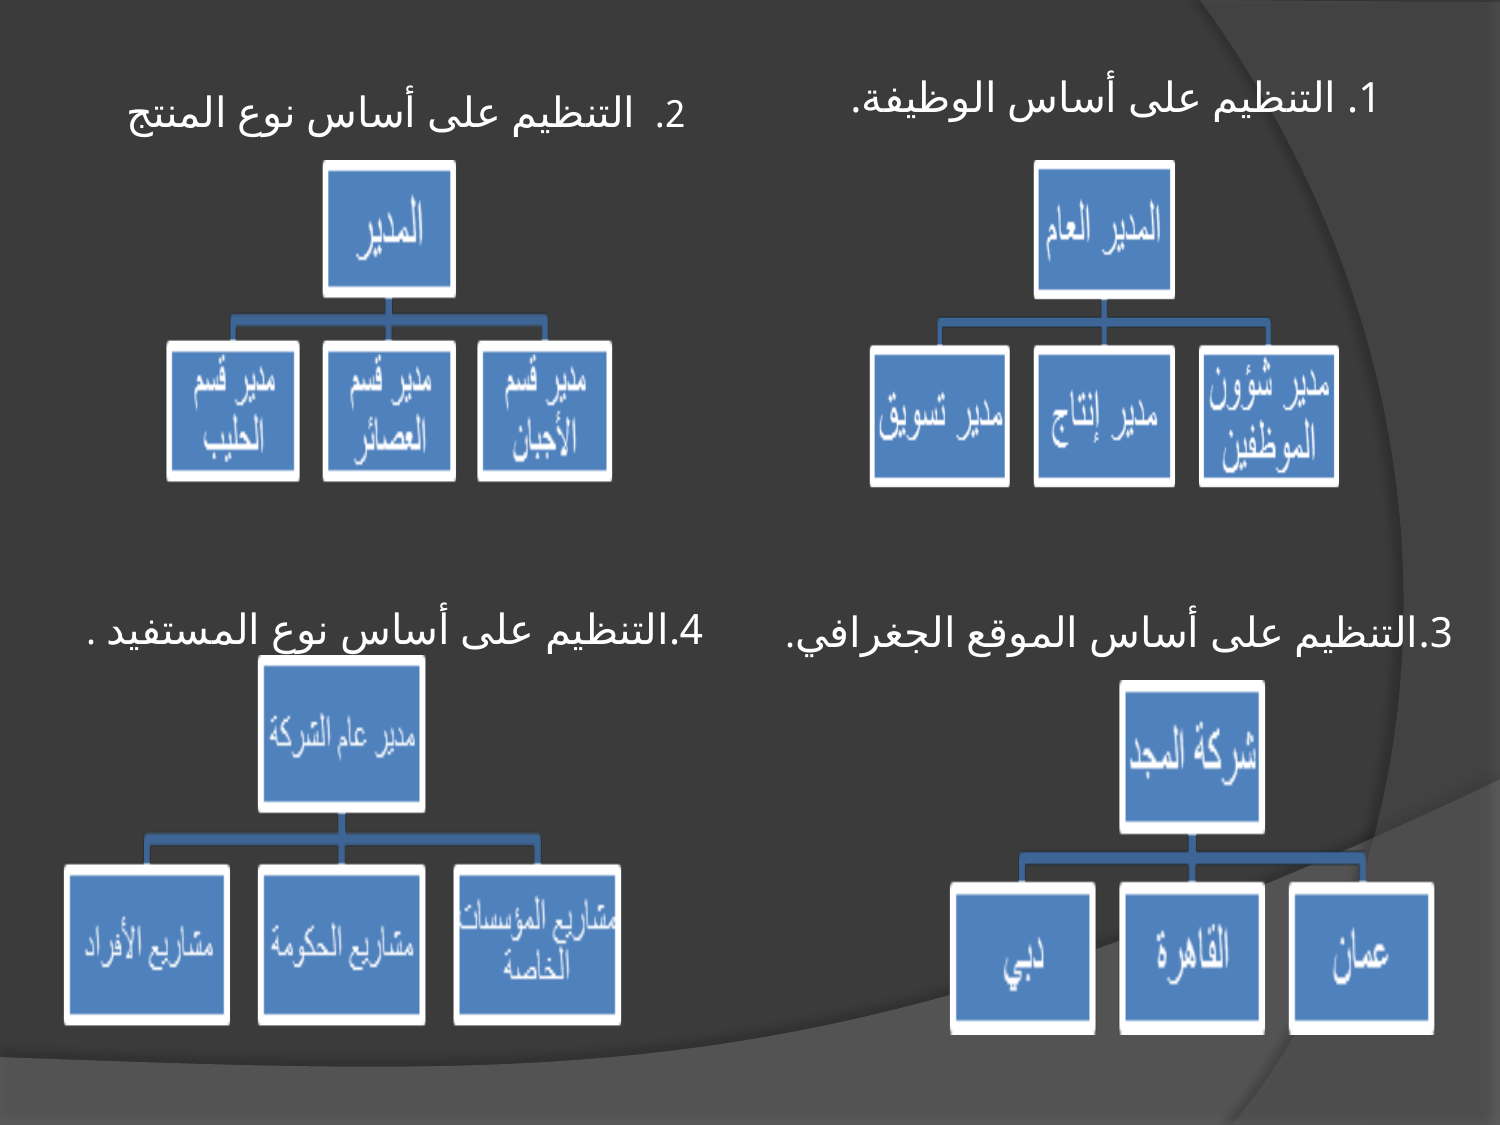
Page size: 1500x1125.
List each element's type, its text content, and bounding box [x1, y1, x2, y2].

text_box 3.التنظيم على أساس الموقع الجغرافي. [718, 597, 1468, 663]
picture [0, 160, 822, 504]
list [785, 160, 1424, 516]
title 1. التنظيم على أساس الوظيفة. [733, 30, 1499, 161]
text_box 4.التنظيم على أساس نوع المستفيد . [0, 595, 718, 647]
picture [0, 655, 751, 1031]
picture [820, 680, 1500, 1036]
text_box 2. التنظيم على أساس نوع المنتج [111, 78, 701, 143]
